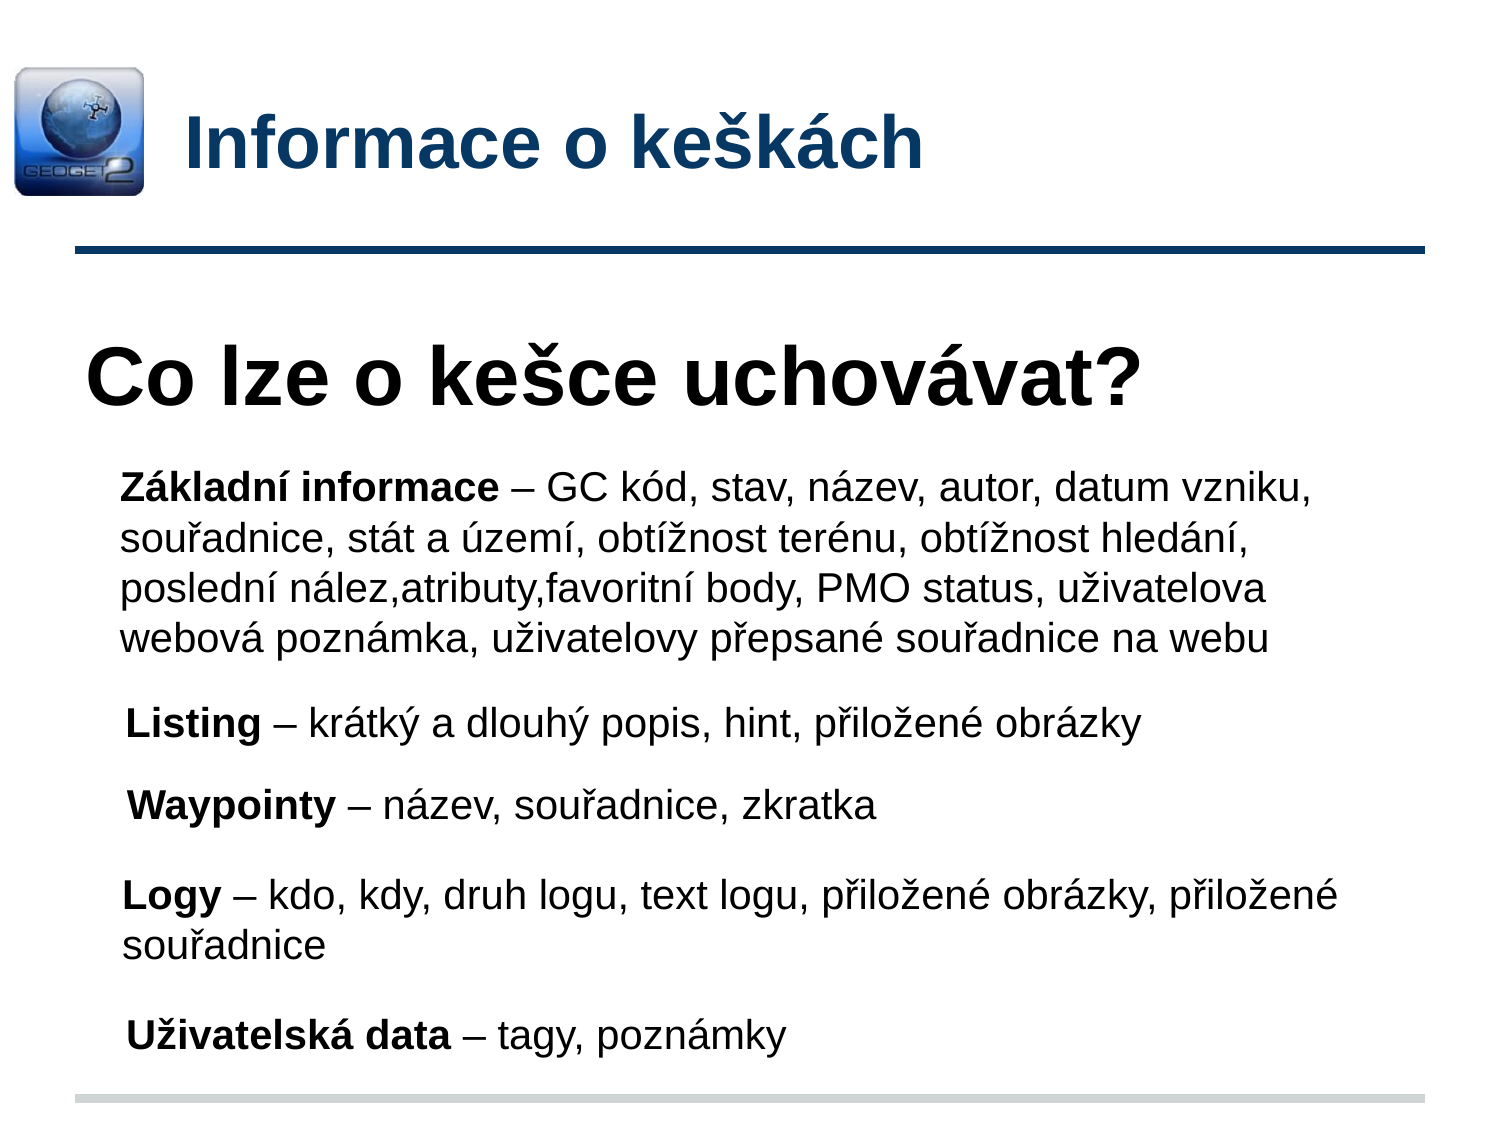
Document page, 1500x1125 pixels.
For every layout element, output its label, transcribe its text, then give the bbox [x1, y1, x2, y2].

text_box Listing – krátký a dlouhý popis, hint, přiložené obrázky [110, 688, 1158, 754]
list Základní informace – GC kód, stav, název, autor, datum vzniku, souřadnice, stát a území, obtížnost terénu, obtížnost hledání, poslední nález,atributy,favoritní body, PMO status, uživatelova webová poznámka, uživatelovy přepsané souřadnice na webu [73, 445, 1424, 670]
text_box Uživatelská data – tagy, poznámky [111, 1000, 803, 1066]
text_box Co lze o kešce uchovávat? [70, 314, 1160, 430]
text_box Logy – kdo, kdy, druh logu, text logu, přiložené obrázky, přiložené souřadnice [107, 860, 1383, 975]
picture [14, 66, 144, 196]
text_box Waypointy – název, souřadnice, zkratka [112, 770, 892, 836]
title Informace o keškách [169, 45, 1425, 233]
